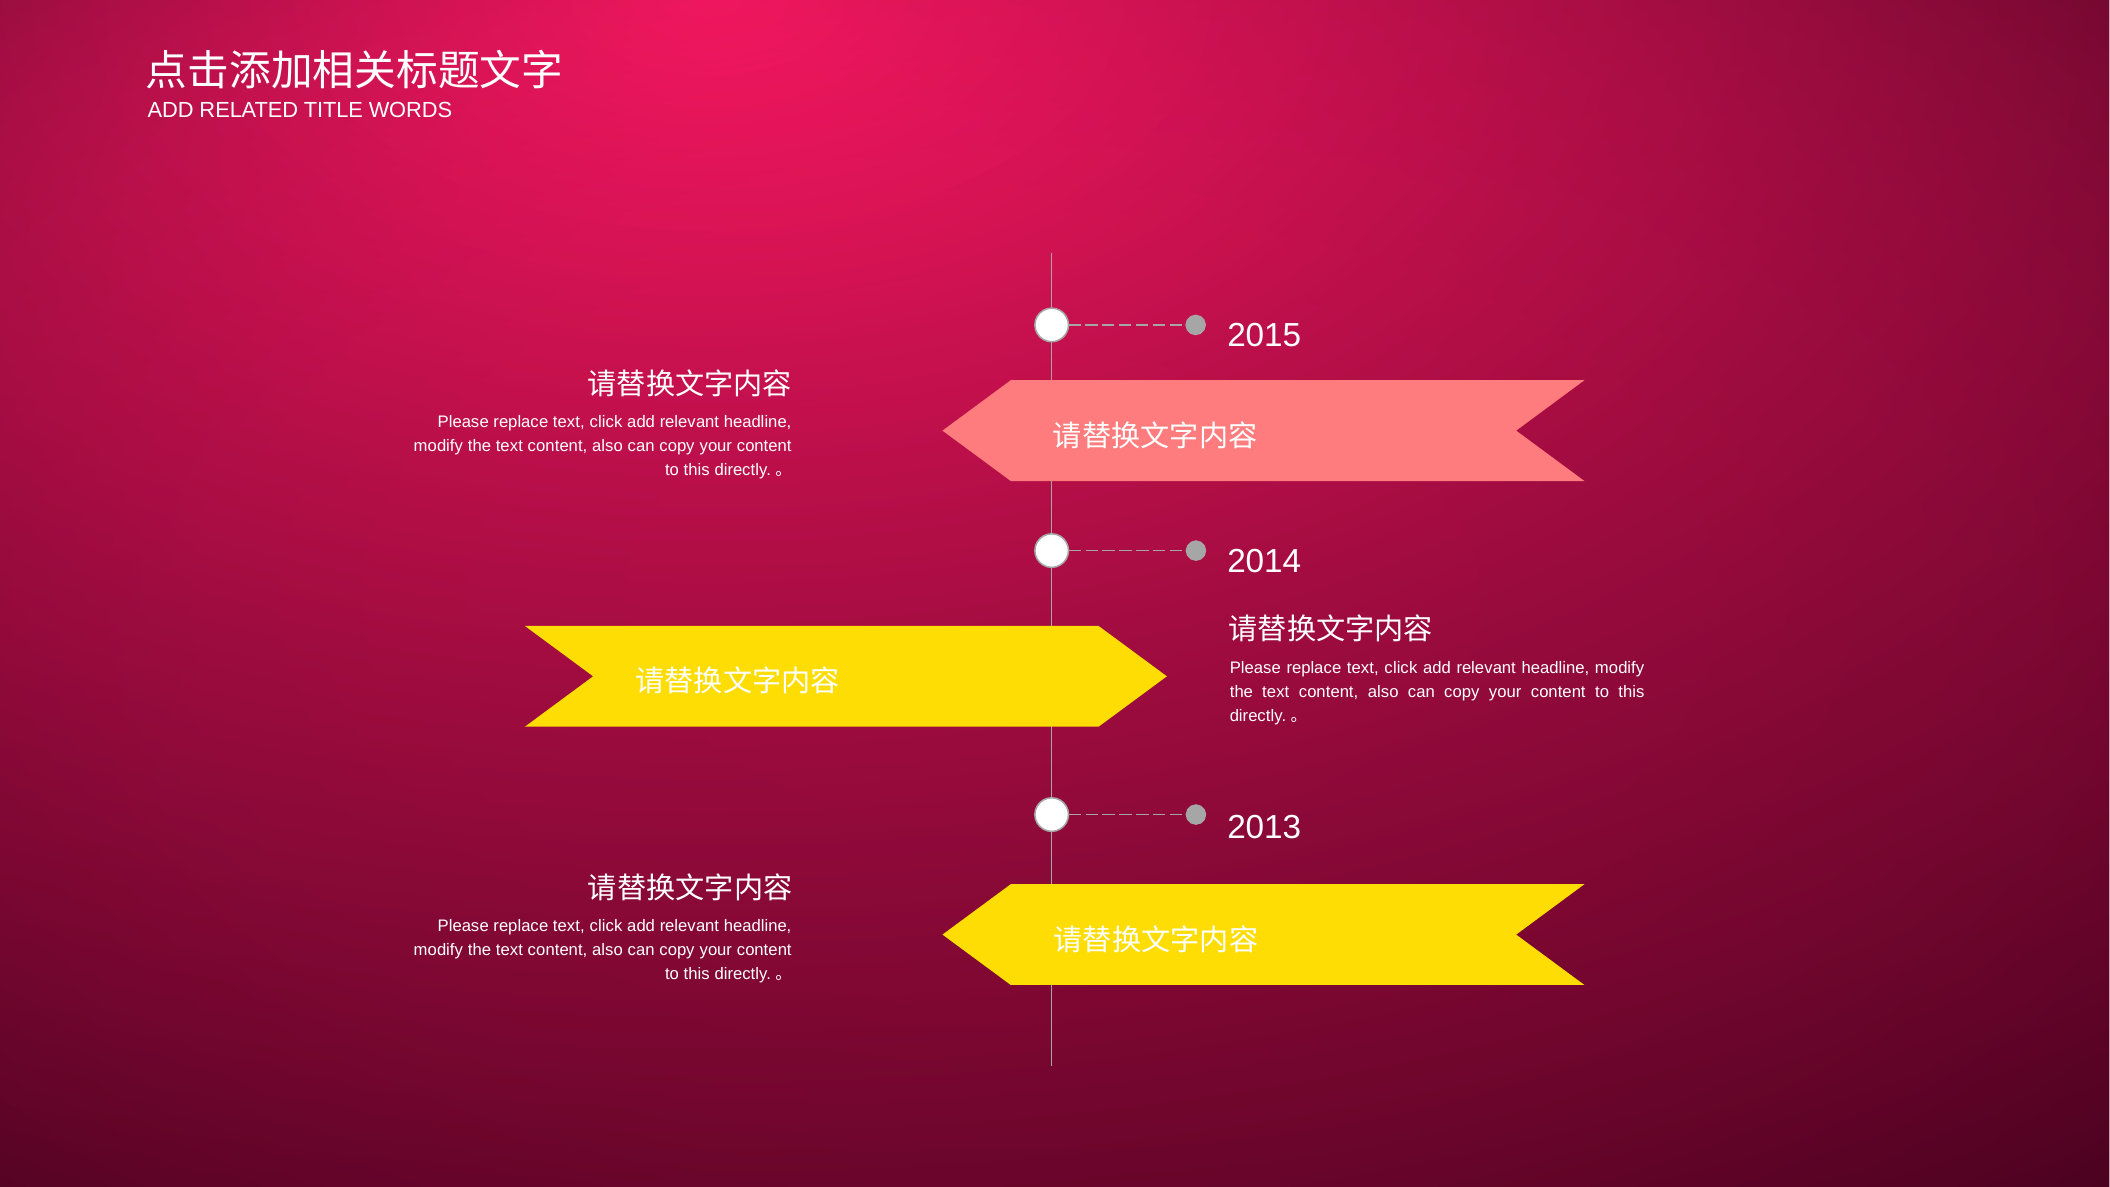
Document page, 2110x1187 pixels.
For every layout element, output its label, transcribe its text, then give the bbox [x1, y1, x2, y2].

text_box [387, 350, 808, 488]
picture [0, 0, 2110, 1187]
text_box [387, 854, 809, 992]
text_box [1034, 797, 1196, 832]
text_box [1212, 596, 1660, 733]
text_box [942, 884, 1585, 985]
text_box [942, 380, 1585, 481]
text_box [1034, 308, 1196, 342]
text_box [1034, 533, 1196, 568]
text_box 2013 [1212, 789, 1317, 853]
text_box ADD RELATED TITLE WORDS [147, 96, 453, 123]
text_box 2015 [1212, 298, 1317, 361]
text_box 点击添加相关标题文字 [145, 43, 564, 95]
text_box 2014 [1212, 523, 1317, 587]
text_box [524, 625, 1167, 727]
